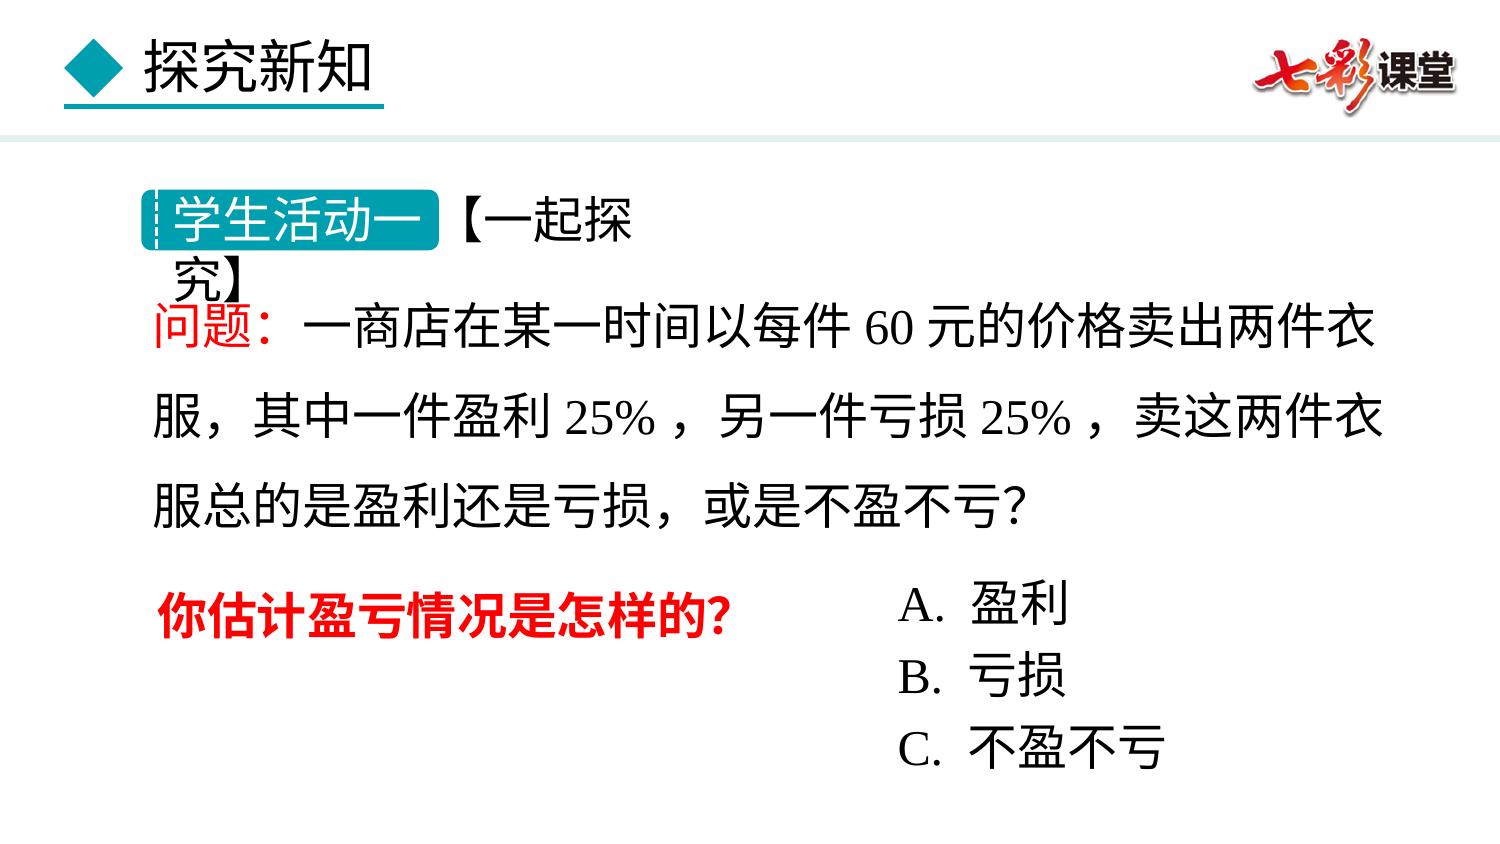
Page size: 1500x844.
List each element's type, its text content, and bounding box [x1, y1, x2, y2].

picture [1249, 32, 1461, 118]
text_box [141, 180, 744, 257]
text_box 你估计盈亏情况是怎样的？ [142, 565, 1243, 653]
text_box 问题：一商店在某一时间以每件60元的价格卖出两件衣服，其中一件盈利25%，另一件亏损25%，卖这两件衣服总的是盈利还是亏损，或是不盈不亏？ [137, 256, 1445, 542]
text_box A. 盈利 B. 亏损 C. 不盈不亏 [882, 551, 1358, 783]
